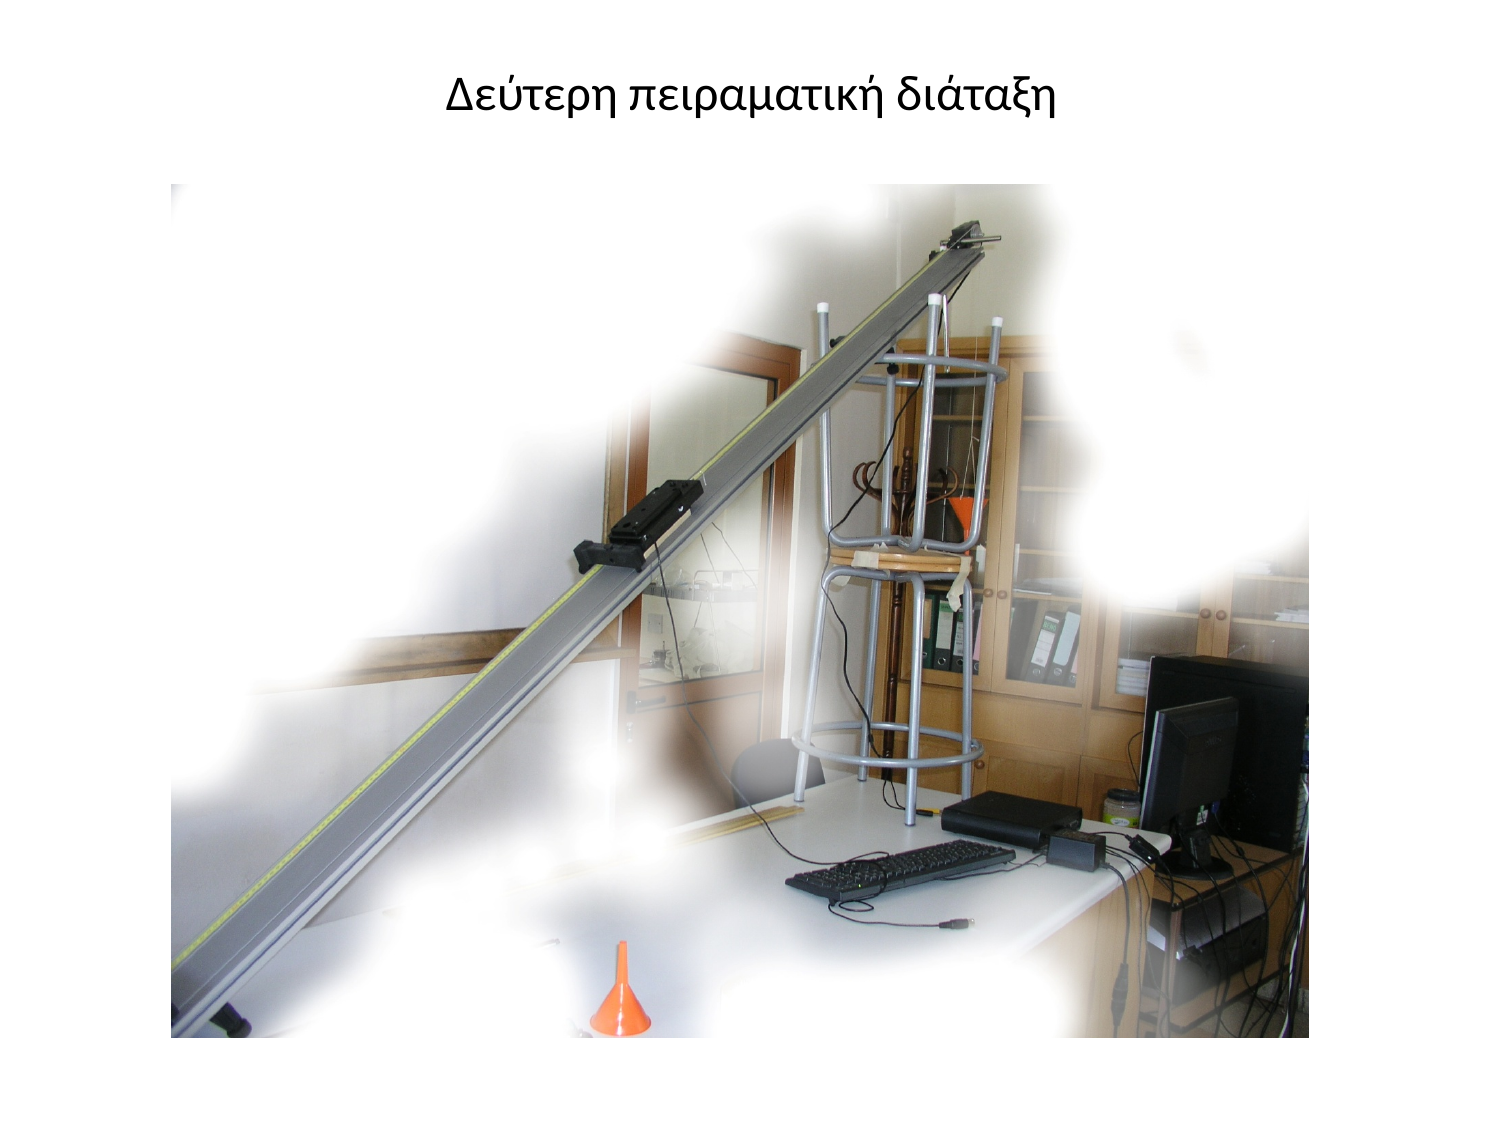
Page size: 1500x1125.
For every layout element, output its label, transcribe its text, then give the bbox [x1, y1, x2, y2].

title Δεύτερη πειραματική διάταξη [76, 30, 1427, 149]
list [170, 184, 1309, 1038]
